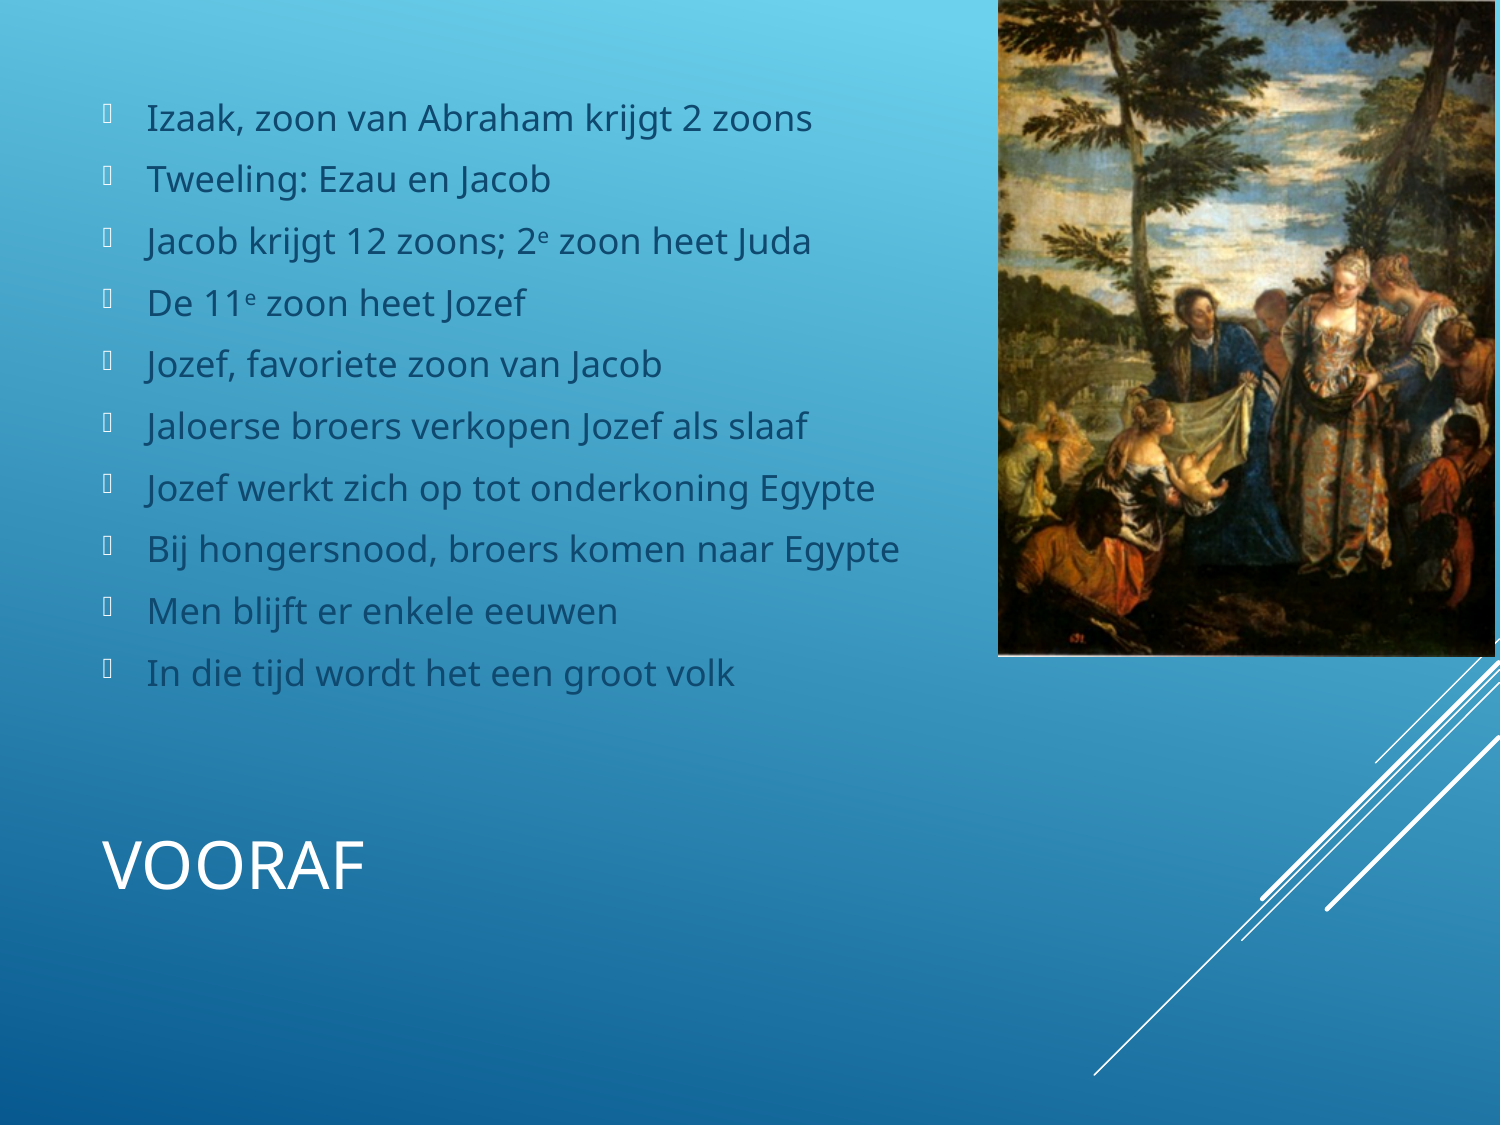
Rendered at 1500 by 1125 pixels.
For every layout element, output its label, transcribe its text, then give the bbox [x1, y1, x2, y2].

list Izaak, zoon van Abraham krijgt 2 zoons Tweeling: Ezau en Jacob Jacob krijgt 12 zoons; 2e zoon heet Juda De 11e zoon heet Jozef Jozef, favoriete zoon van Jacob Jaloerse broers verkopen Jozef als slaaf Jozef werkt zich op tot onderkoning Egypte Bij hongersnood, broers komen naar Egypte Men blijft er enkele eeuwen In die tijd wordt het een groot volk [87, 87, 1163, 706]
title Vooraf [87, 737, 1163, 988]
picture [997, 0, 1495, 657]
